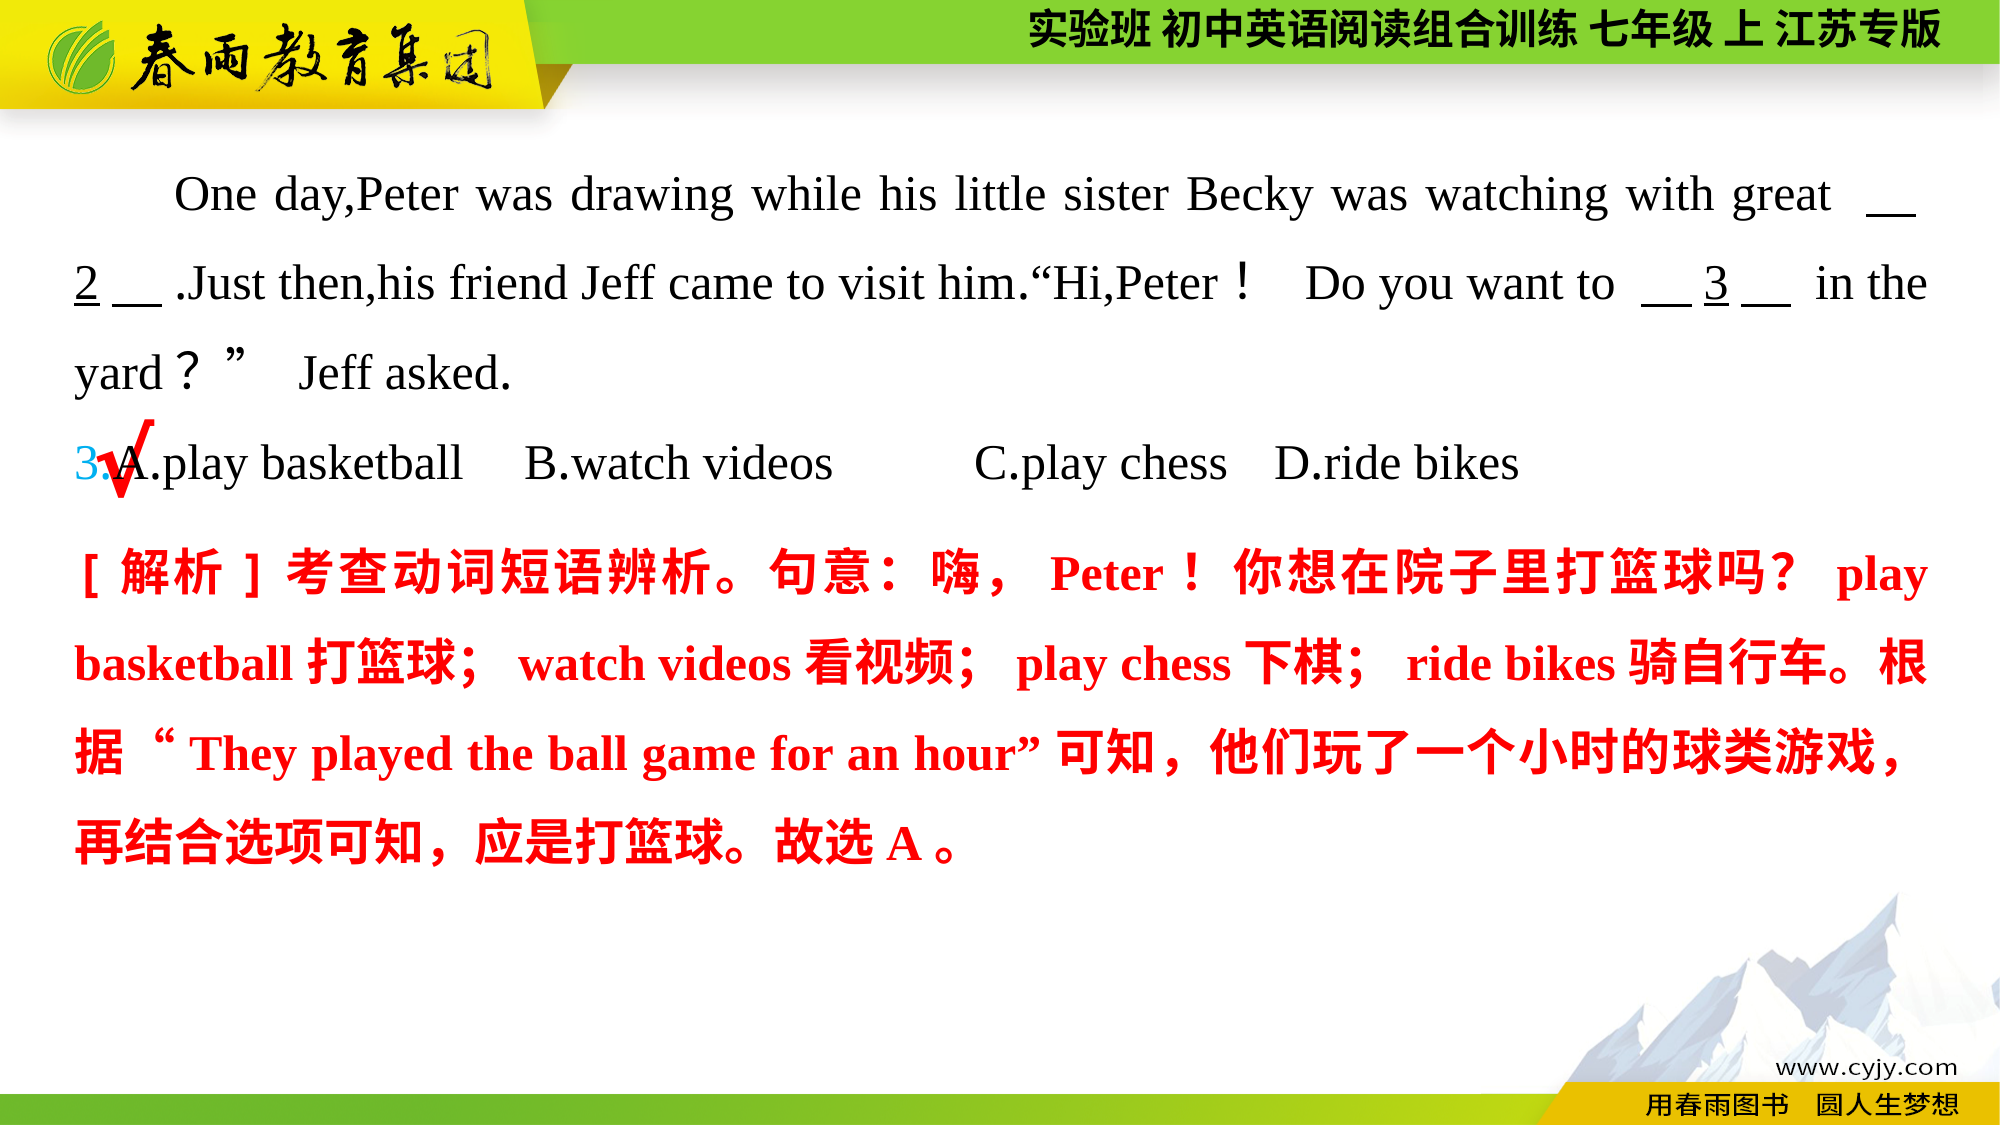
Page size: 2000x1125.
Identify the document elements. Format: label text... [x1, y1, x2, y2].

picture [0, 0, 2000, 1125]
text_box [解析]考查动词短语辨析。句意：嗨，Peter！你想在院子里打篮球吗？play basketball打篮球；watch videos看视频；play chess下棋；ride bikes骑自行车。根据“They played the ball game for an hour”可知，他们玩了一个小时的球类游戏，再结合选项可知，应是打篮球。故选A。 [59, 503, 1944, 879]
list One day,Peter was drawing while his little sister Becky was watching with great 2 .Just then,his friend Jeff came to visit him.“Hi,Peter！ Do you want to 3 in the yard？” Jeff asked. 3.A.play basketball B.watch videos C.play chess D.ride bikes [59, 122, 1944, 502]
